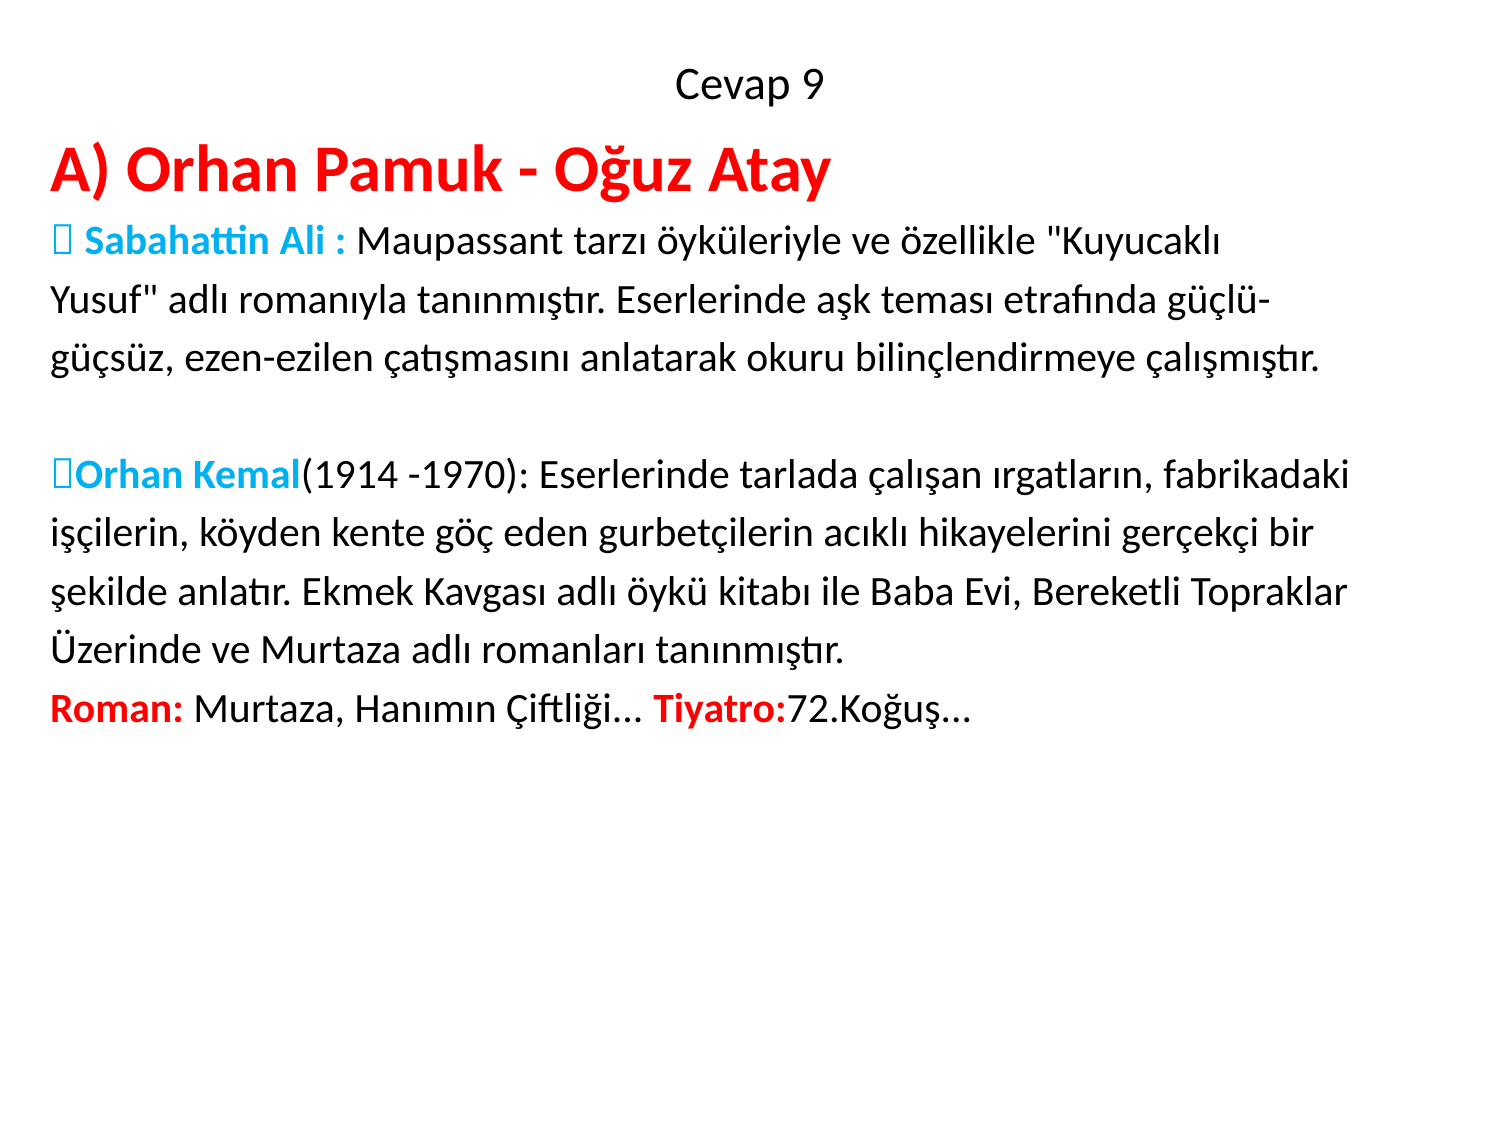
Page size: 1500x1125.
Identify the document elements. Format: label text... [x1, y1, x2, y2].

list A) Orhan Pamuk - Oğuz Atay  Sabahattin Ali : Maupassant tarzı öyküleriyle ve özellikle "Kuyucaklı Yusuf" adlı romanıyla tanınmıştır. Eserlerinde aşk teması etrafında güçlü- güçsüz, ezen-ezilen çatışmasını anlatarak okuru bilinçlendirmeye çalışmıştır. Orhan Kemal(1914 -1970): Eserlerinde tarlada çalışan ırgatların, fabrikadaki işçilerin, köyden kente göç eden gurbetçilerin acıklı hikayelerini gerçekçi bir şekilde anlatır. Ekmek Kavgası adlı öykü kitabı ile Baba Evi, Bereketli Topraklar Üzerinde ve Murtaza adlı romanları tanınmıştır. Roman: Murtaza, Hanımın Çiftliği... Tiyatro:72.Koğuş... [35, 117, 1425, 1090]
title Cevap 9 [75, 45, 1425, 117]
